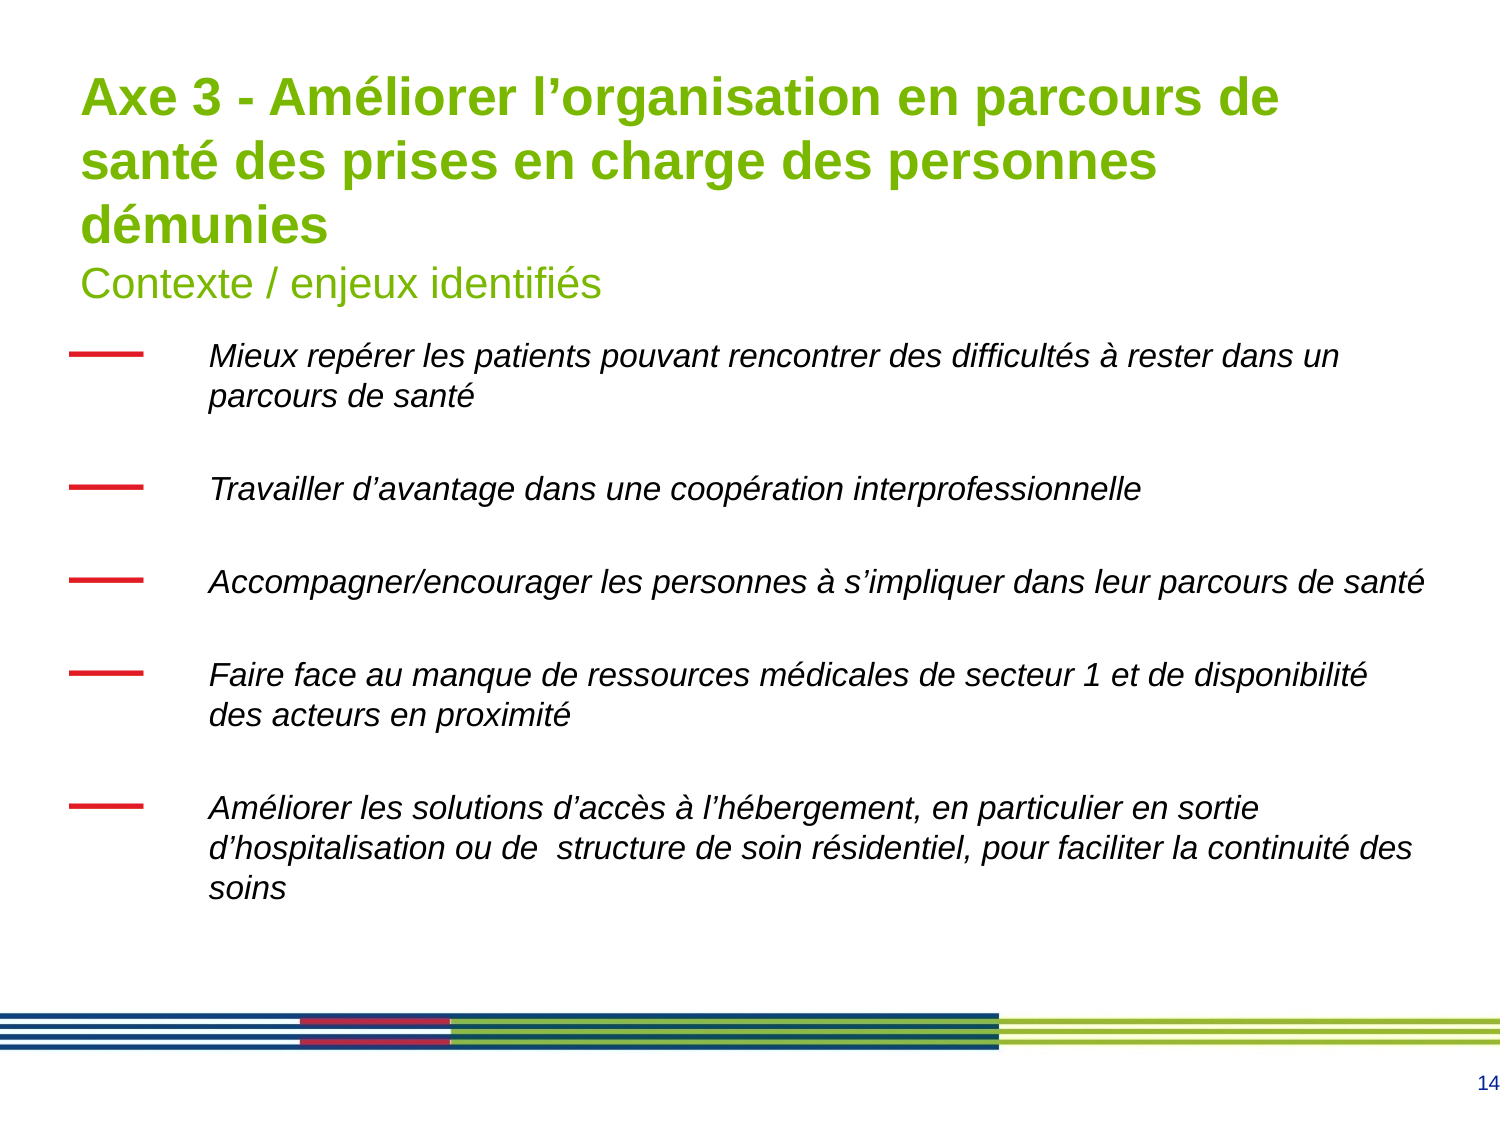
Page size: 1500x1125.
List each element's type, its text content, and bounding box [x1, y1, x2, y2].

picture [68, 480, 144, 494]
list Mieux repérer les patients pouvant rencontrer des difficultés à rester dans un parcours de santé Travailler d’avantage dans une coopération interprofessionnelle Accompagner/encourager les personnes à s’impliquer dans leur parcours de santé Faire face au manque de ressources médicales de secteur 1 et de disponibilité des acteurs en proximité Améliorer les solutions d’accès à l’hébergement, en particulier en sortie d’hospitalisation ou de structure de soin résidentiel, pour faciliter la continuité des soins [52, 326, 1448, 1107]
picture [0, 999, 52, 1063]
title Axe 3 - Améliorer l’organisation en parcours de santé des prises en charge des personnes démunies Contexte / enjeux identifiés [64, 54, 1403, 315]
picture [1448, 999, 1500, 1063]
picture [68, 666, 144, 680]
picture [68, 573, 144, 587]
picture [68, 799, 144, 813]
picture [68, 347, 144, 361]
